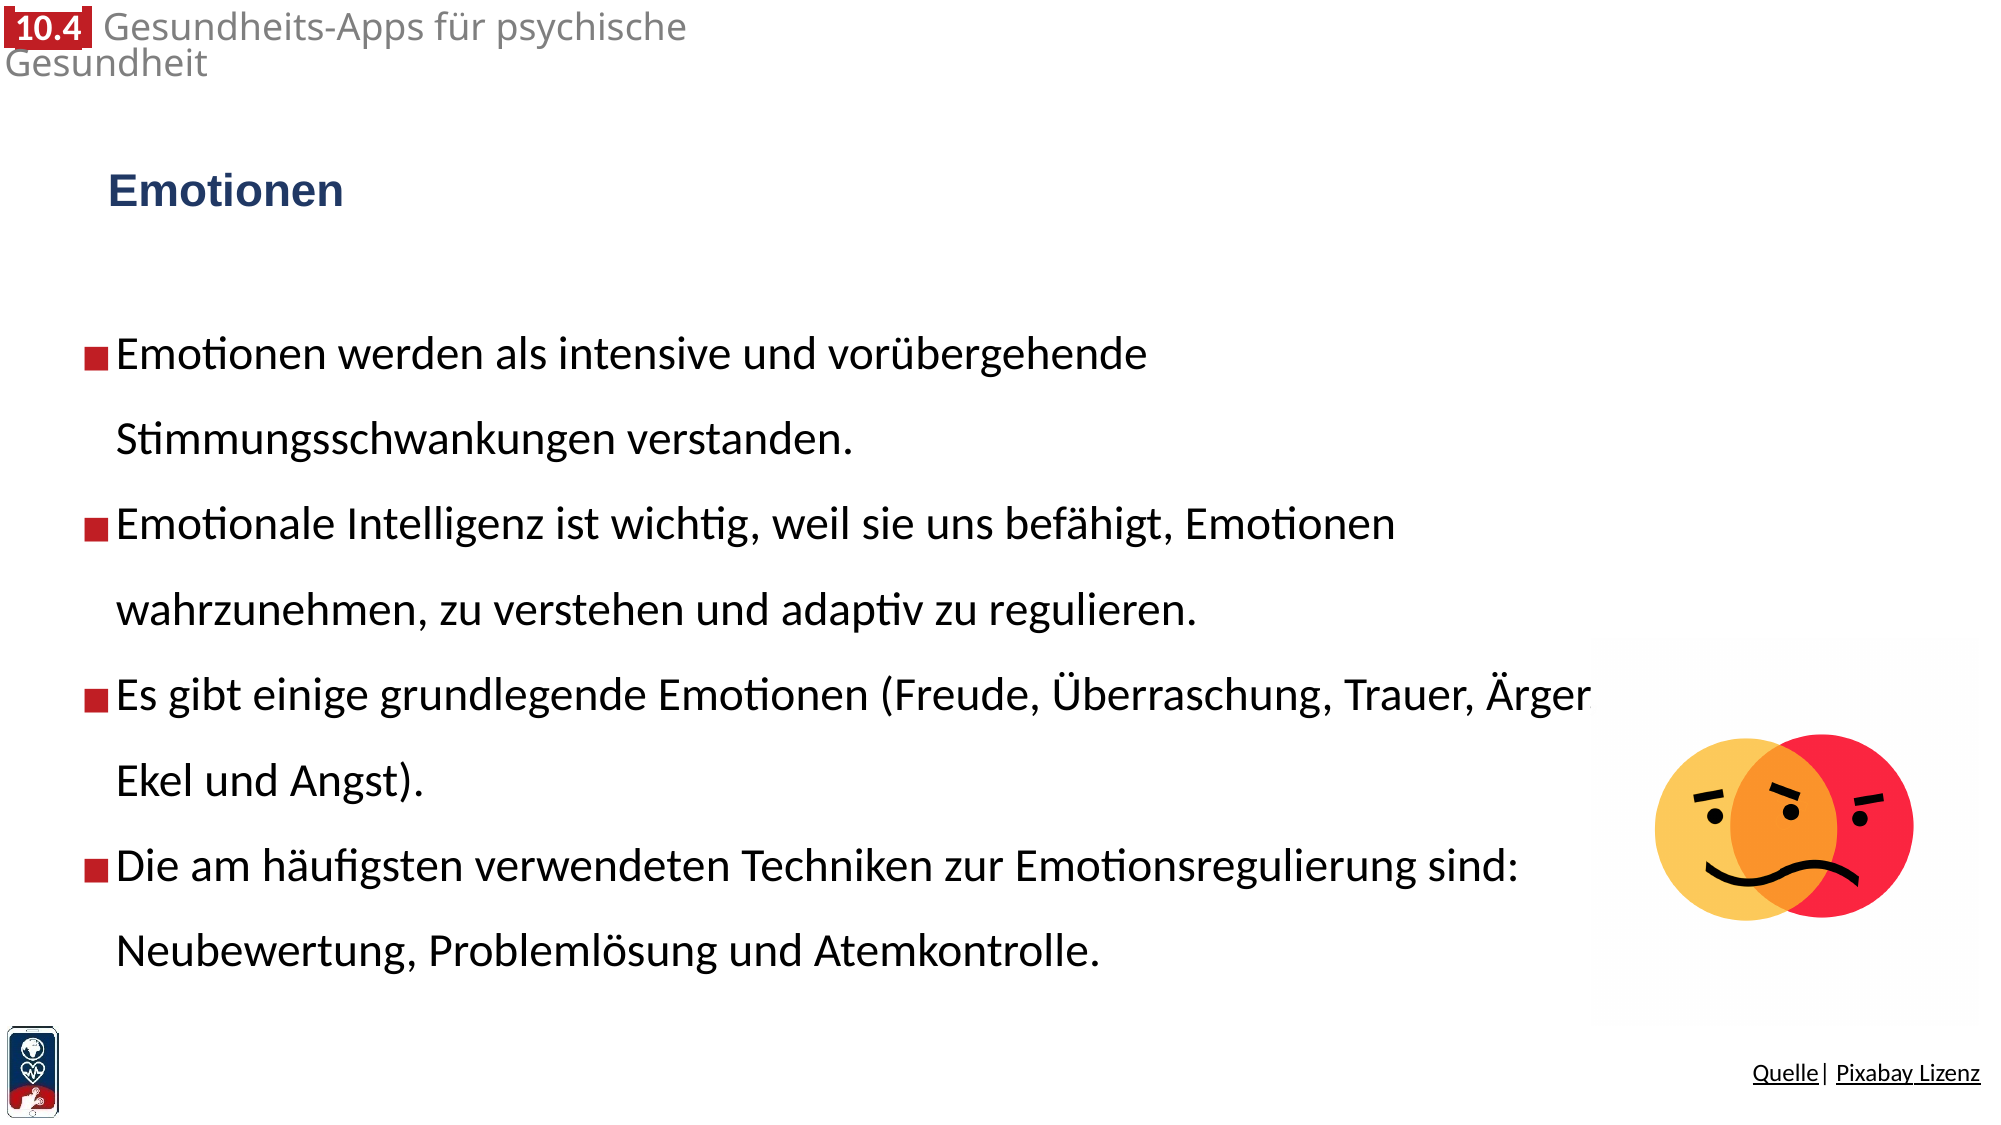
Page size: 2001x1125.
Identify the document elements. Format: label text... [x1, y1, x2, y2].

picture [7, 1026, 59, 1118]
list Emotionen werden als intensive und vorübergehende Stimmungsschwankungen verstanden. Emotionale Intelligenz ist wichtig, weil sie uns befähigt, Emotionen wahrzunehmen, zu verstehen und adaptiv zu regulieren. Es gibt einige grundlegende Emotionen (Freude, Überraschung, Trauer, Ärger, Ekel und Angst). Die am häufigsten verwendeten Techniken zur Emotionsregulierung sind: Neubewertung, Problemlösung und Atemkontrolle. [65, 285, 1631, 992]
title Emotionen [92, 138, 1908, 238]
picture [1591, 638, 1979, 1027]
text_box Quelle| Pixabay Lizenz [1599, 1048, 1996, 1095]
